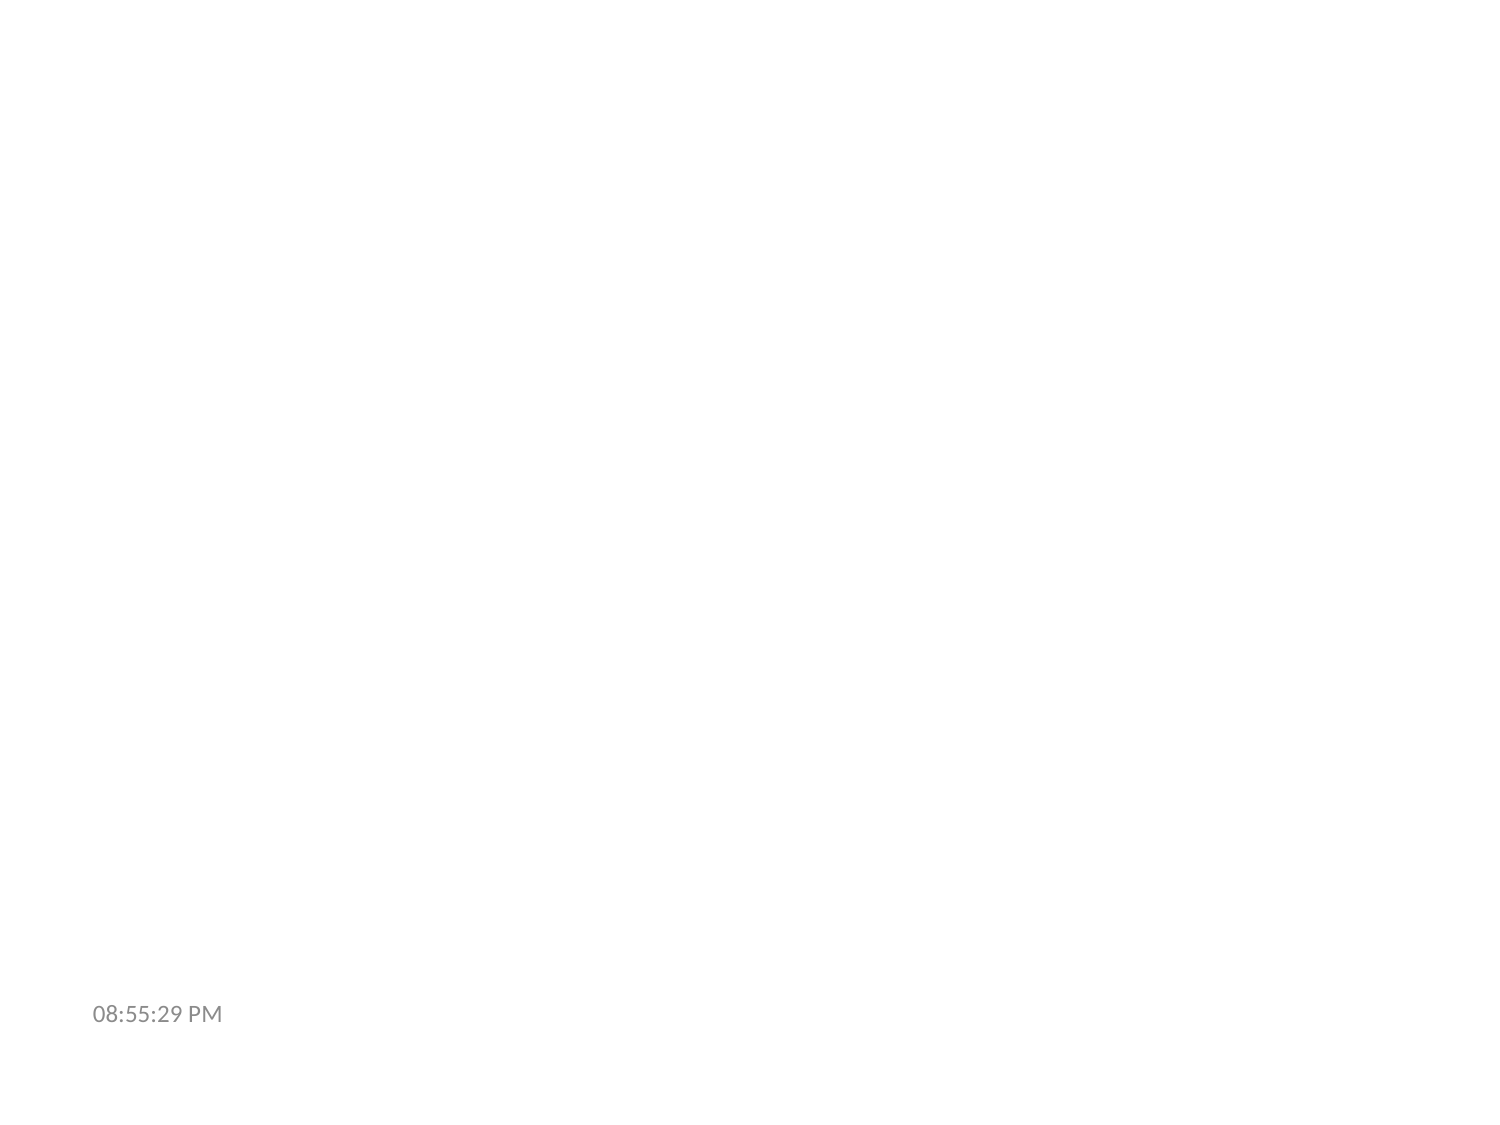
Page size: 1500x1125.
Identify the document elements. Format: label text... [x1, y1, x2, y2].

text_box 3:35:09 PM [77, 982, 428, 1043]
